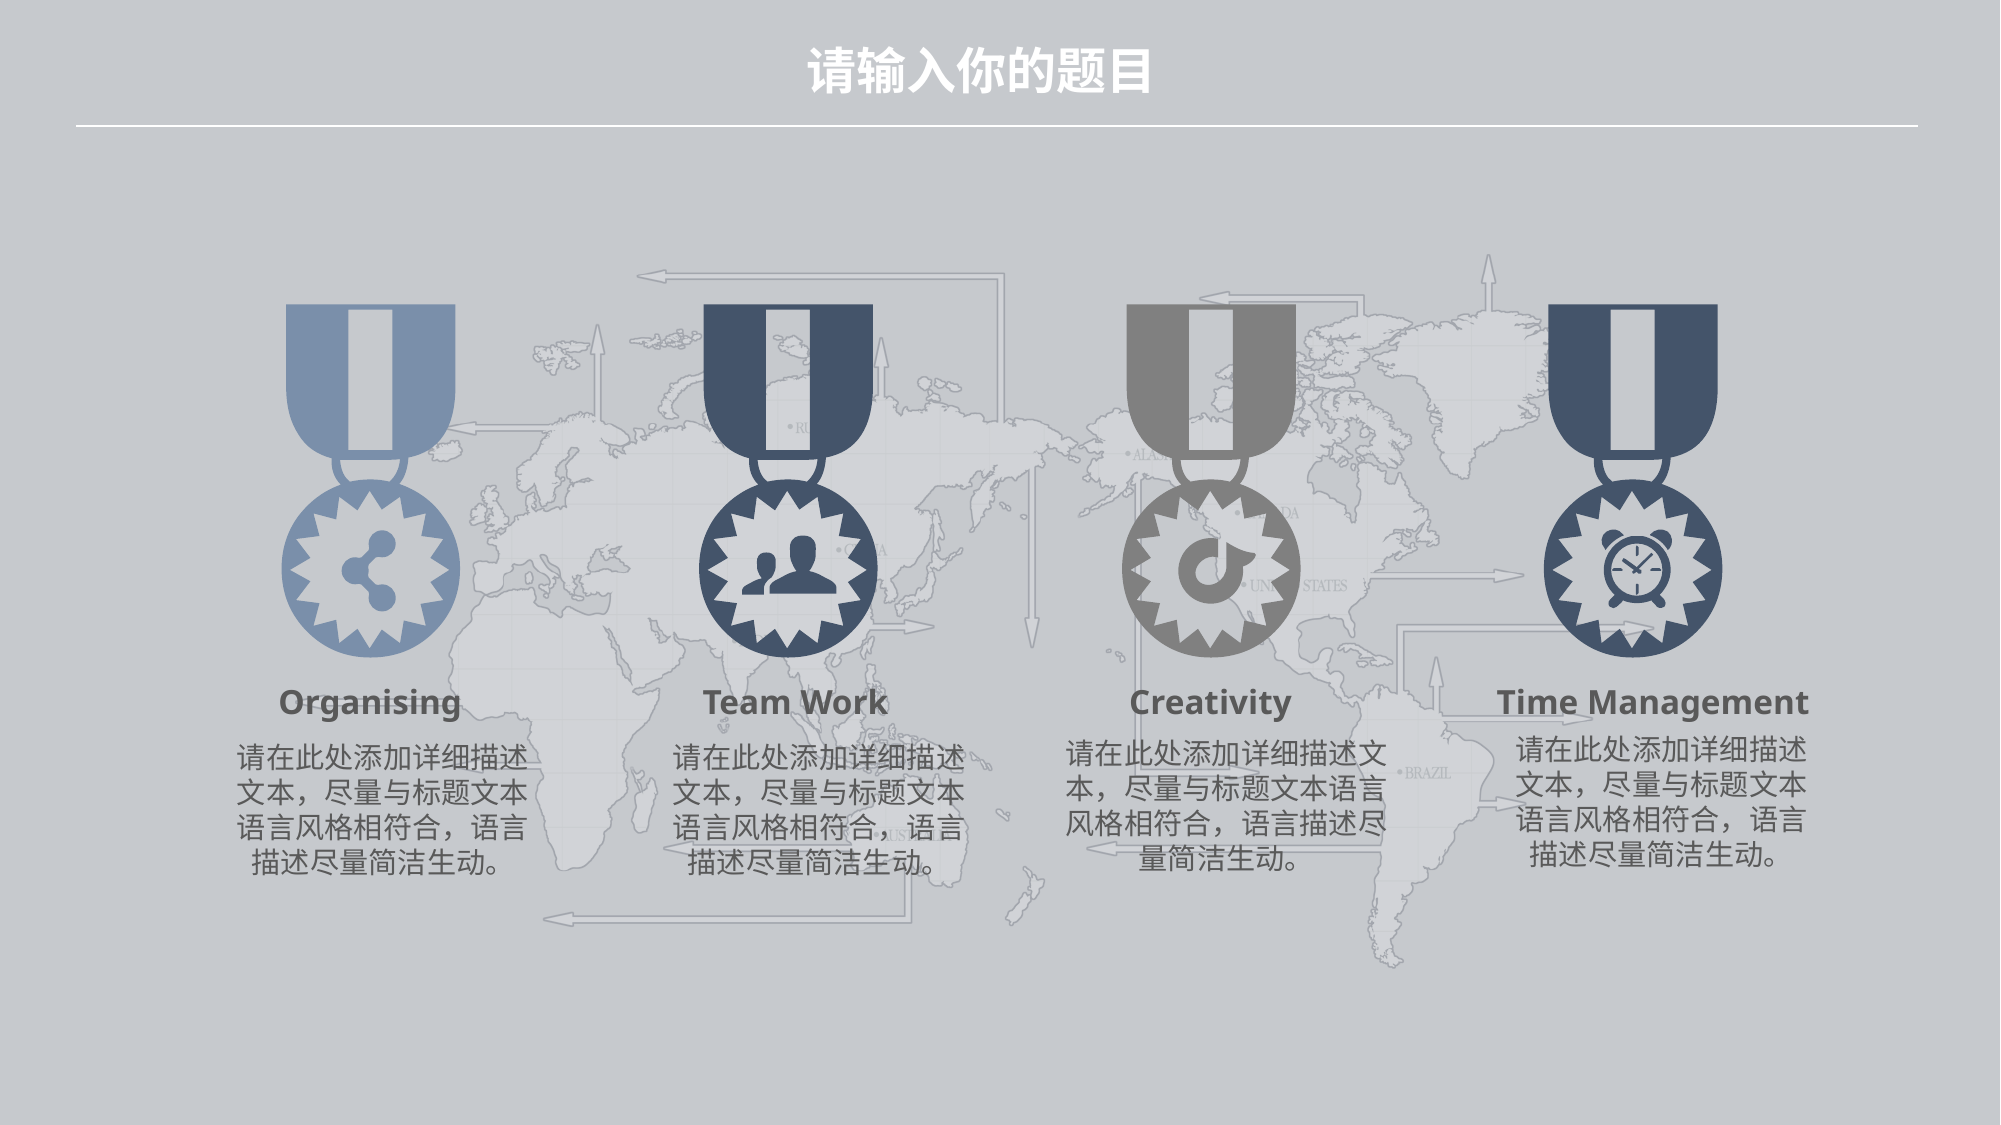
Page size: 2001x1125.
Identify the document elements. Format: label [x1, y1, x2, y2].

text_box [1038, 673, 1415, 885]
text_box [281, 304, 461, 658]
text_box [1489, 673, 1834, 881]
text_box [1122, 304, 1301, 658]
text_box [699, 304, 878, 658]
text_box [1543, 304, 1723, 658]
text_box [647, 673, 991, 889]
text_box [212, 673, 554, 889]
